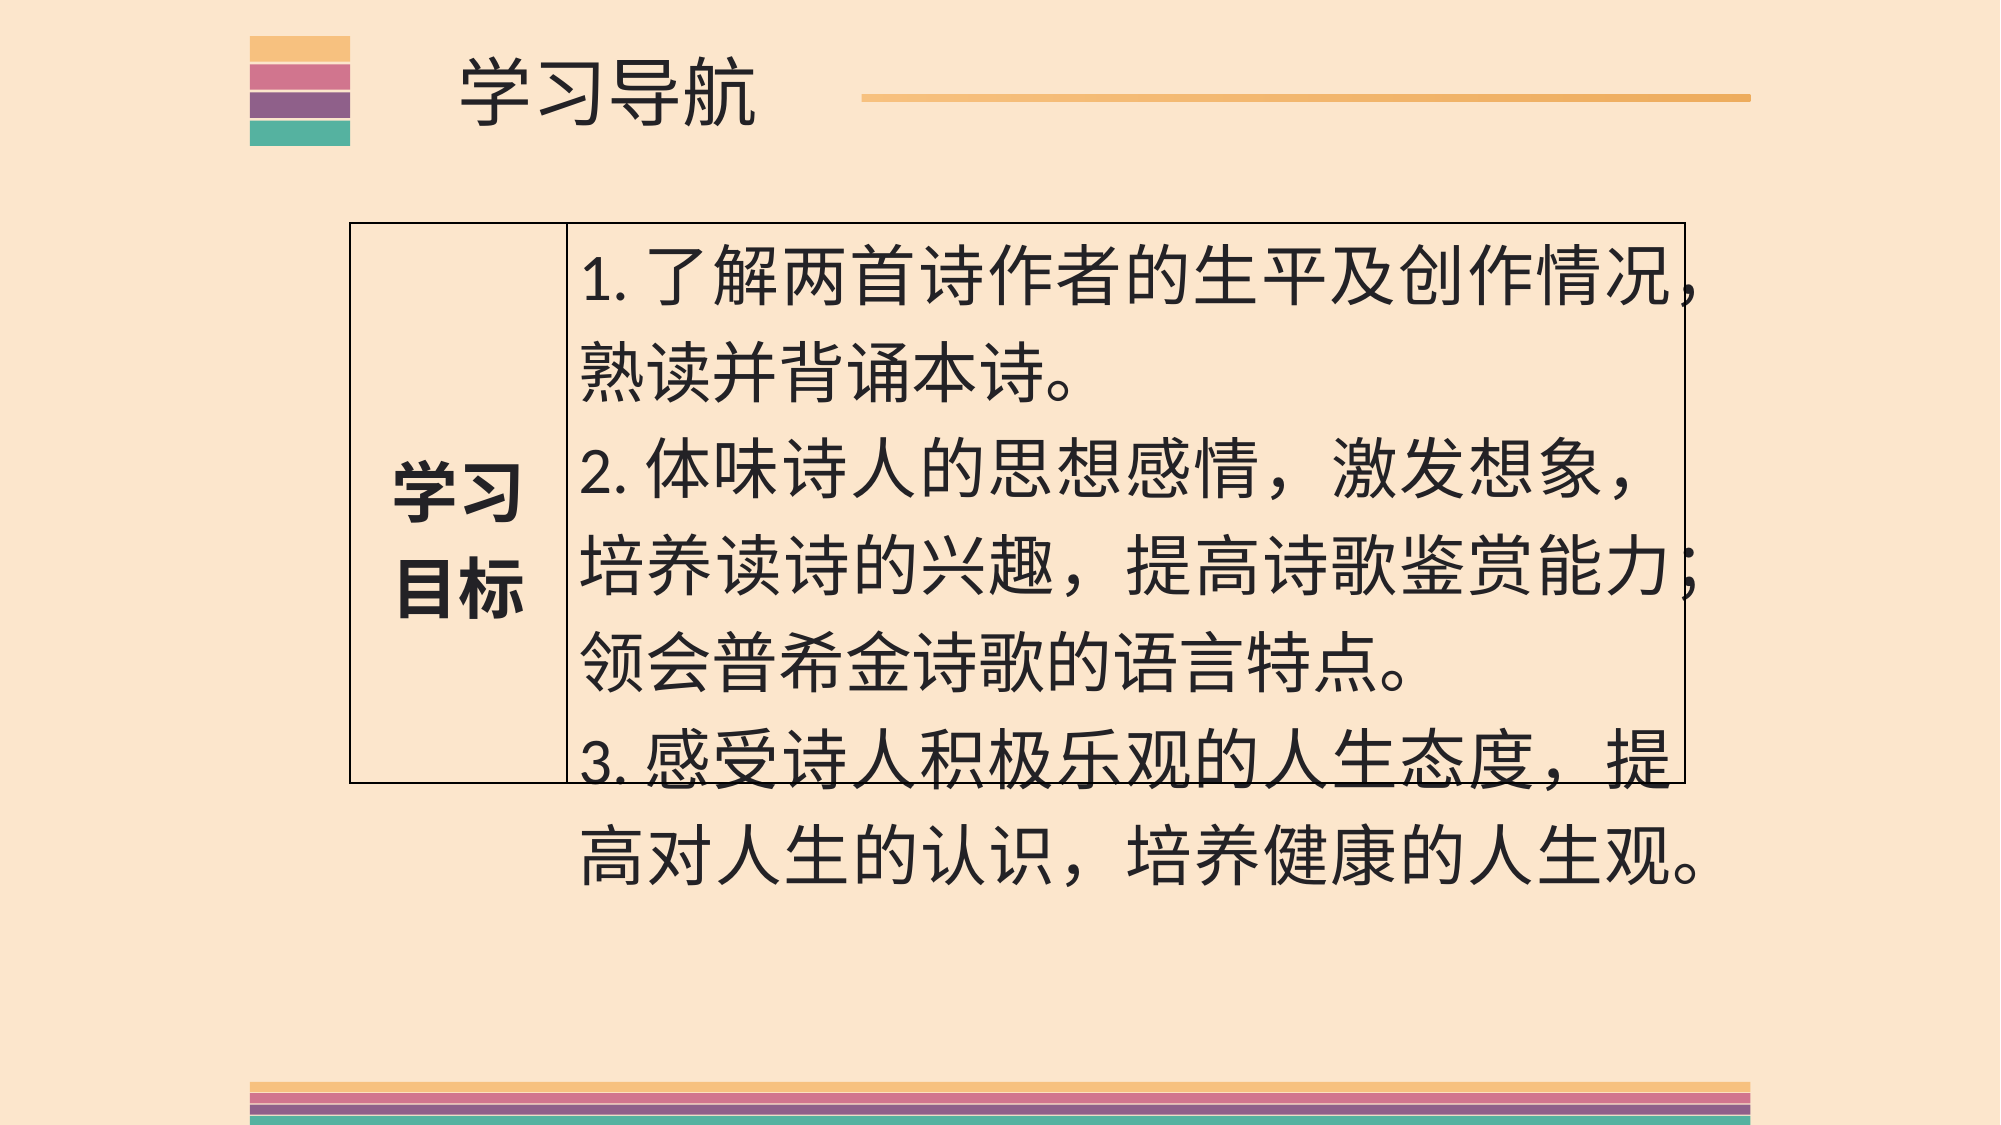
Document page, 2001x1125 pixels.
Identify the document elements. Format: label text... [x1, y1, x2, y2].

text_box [249, 36, 351, 147]
table_header 1.了解两首诗作者的生平及创作情况，熟读并背诵本诗。 2.体味诗人的思想感情，激发想象，培养读诗的兴趣，提高诗歌鉴赏能力；领会普希金诗歌的语言特点。 3.感受诗人积极乐观的人生态度，提高对人生的认识，培养健康的人生观。 [568, 224, 1684, 782]
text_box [249, 1081, 1751, 1125]
table_header 学习目标 [351, 224, 566, 782]
text_box [861, 94, 1751, 103]
text_box 学习导航 [351, 38, 870, 144]
